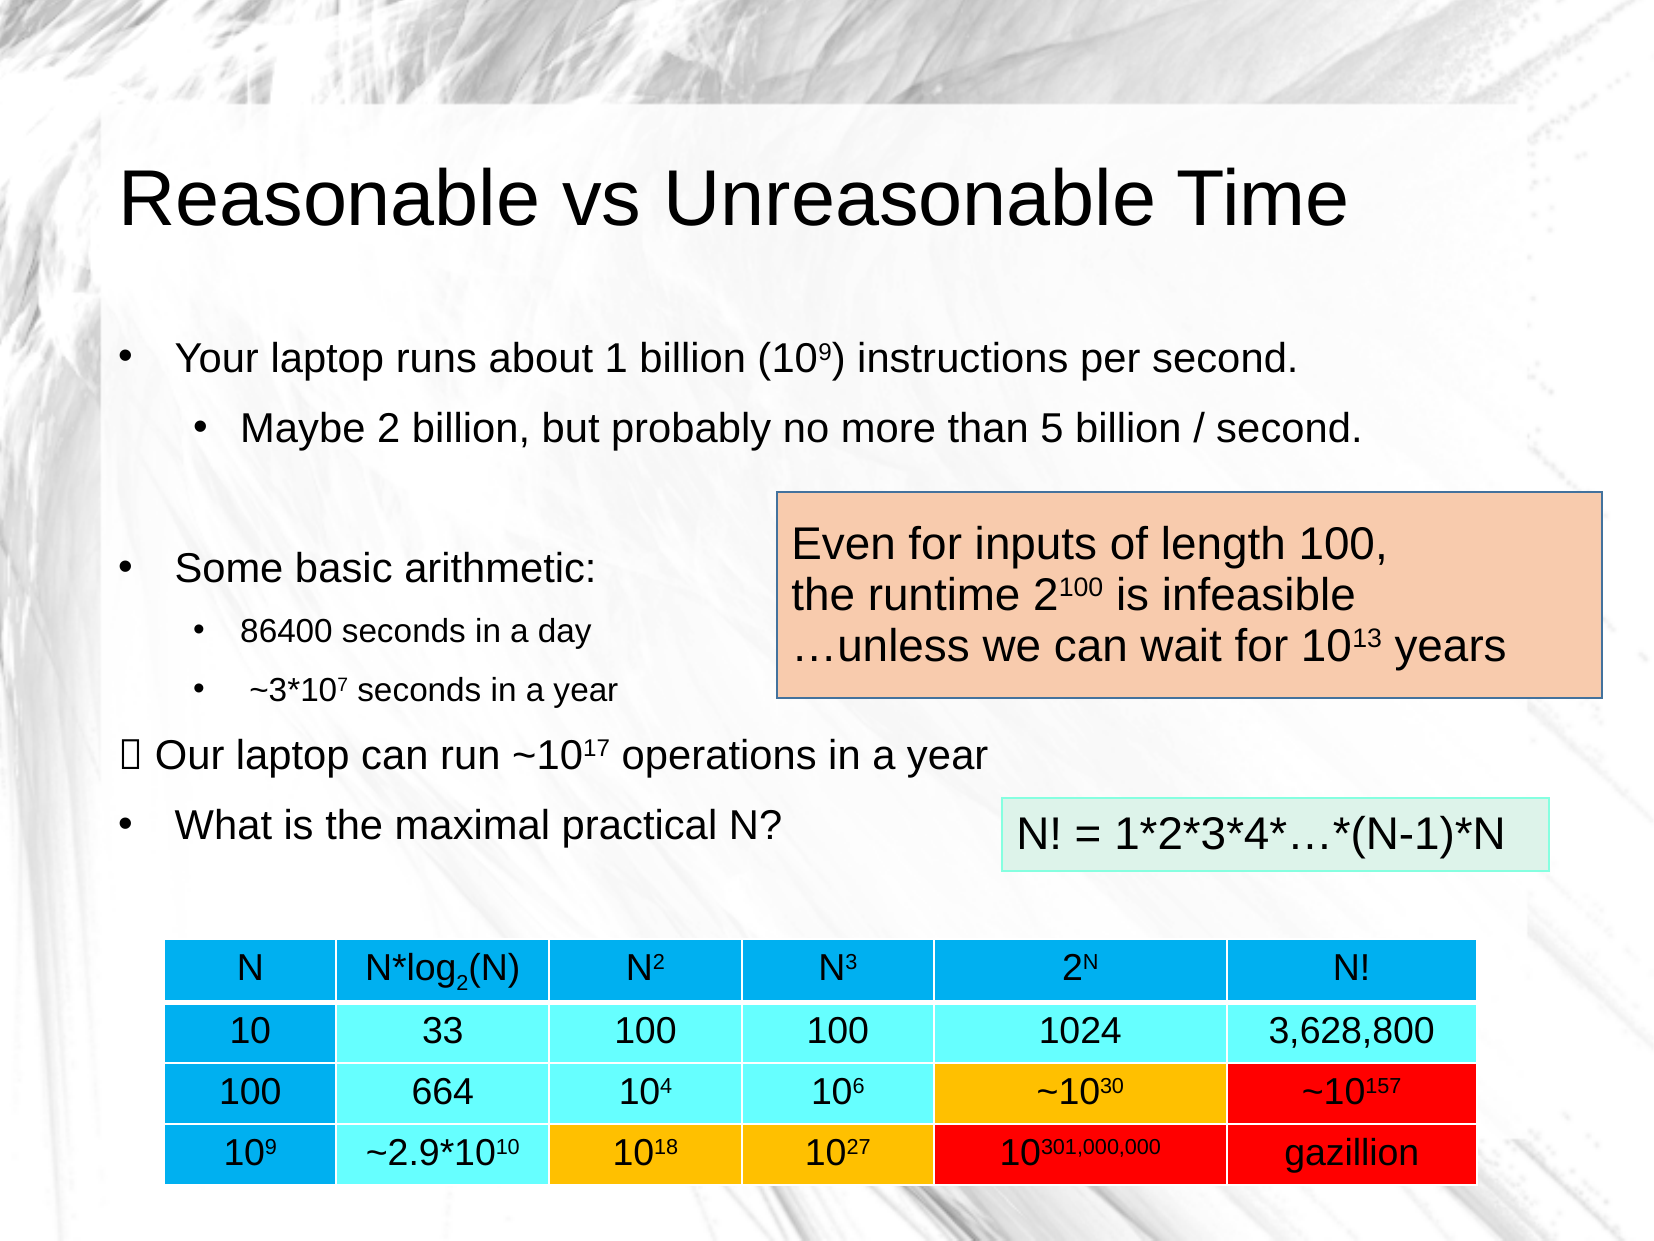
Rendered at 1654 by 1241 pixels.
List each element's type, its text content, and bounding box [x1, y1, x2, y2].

picture [0, 0, 1654, 1241]
table_cell ~1030 [935, 1064, 1226, 1123]
table_cell 100 [165, 1064, 335, 1123]
table_header 2N [935, 940, 1226, 1000]
table_cell 1018 [550, 1125, 741, 1184]
title Reasonable vs Unreasonable Time [118, 93, 1506, 299]
table_cell gazillion [1228, 1125, 1476, 1184]
table_cell 1027 [743, 1125, 933, 1184]
table_header N! [1228, 940, 1476, 1000]
table_cell 104 [550, 1064, 741, 1123]
table_cell 10 [165, 1005, 335, 1062]
table_cell 1024 [935, 1005, 1226, 1062]
table_cell 33 [337, 1005, 548, 1062]
table_cell 106 [743, 1064, 933, 1123]
text_box N! = 1*2*3*4*…*(N-1)*N [1001, 797, 1550, 871]
table_header N*log2(N) [337, 940, 548, 1000]
table_cell 100 [550, 1005, 741, 1062]
table_header N3 [743, 940, 933, 1000]
table_header N [165, 940, 335, 1000]
text_box Even for inputs of length 100, the runtime 2100 is infeasible …unless we can wait for 1013 years [776, 492, 1602, 698]
table_cell 100 [743, 1005, 933, 1062]
table_cell 10301,000,000 [935, 1125, 1226, 1184]
table_header N2 [550, 940, 741, 1000]
table_cell ~10157 [1228, 1064, 1476, 1123]
table_cell ~2.9*1010 [337, 1125, 548, 1184]
table_cell 664 [337, 1064, 548, 1123]
table_cell 109 [165, 1125, 335, 1184]
table_cell 3,628,800 [1228, 1005, 1476, 1062]
list Your laptop runs about 1 billion (109) instructions per second. Maybe 2 billion, but probably no more than 5 billion / second. Some basic arithmetic: 86400 seconds in a day ~3*107 seconds in a year  Our laptop can run ~1017 operations in a year What is the maximal practical N? [118, 319, 1571, 1109]
